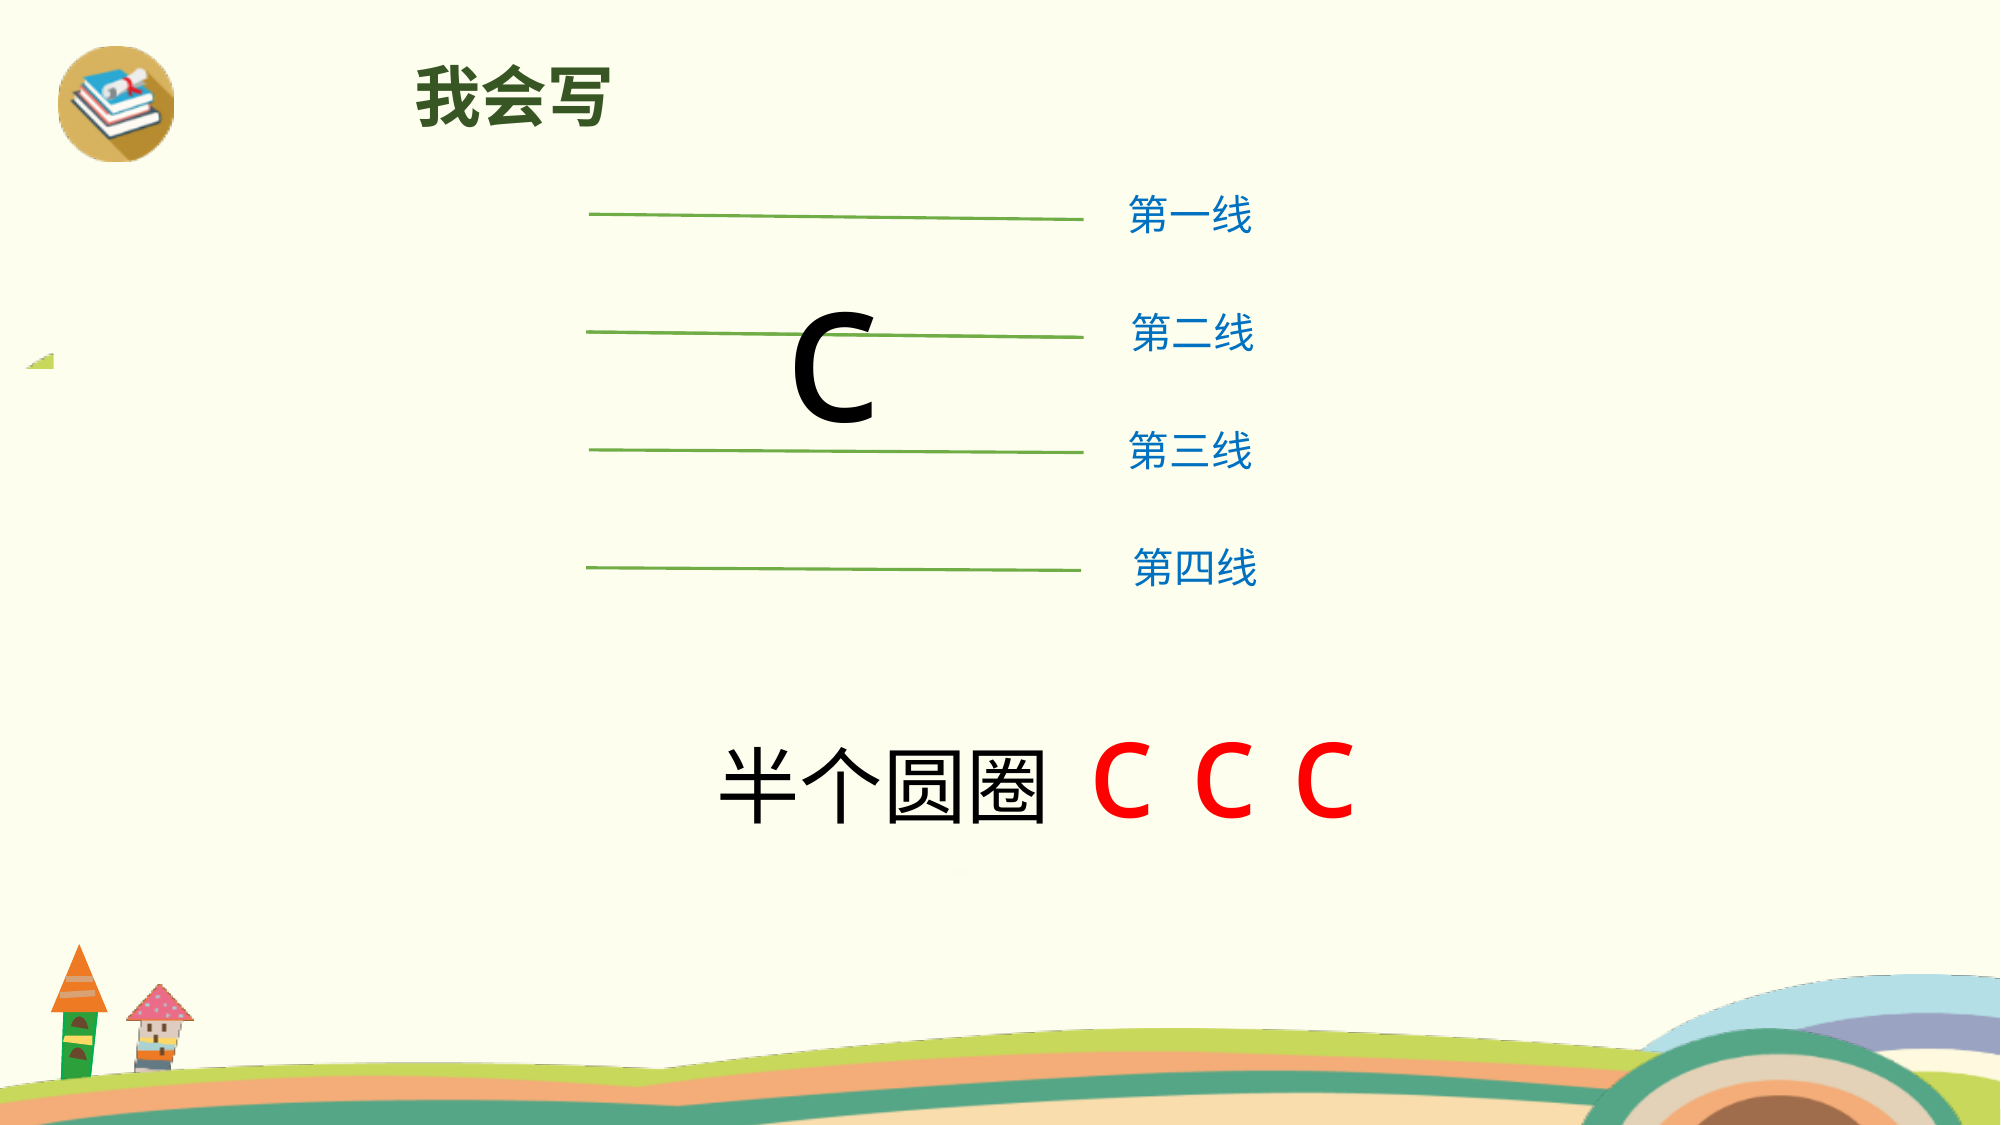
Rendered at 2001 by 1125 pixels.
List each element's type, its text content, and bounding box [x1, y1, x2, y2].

picture [0, 0, 2001, 1125]
text_box 半个圆圈 c c c [701, 672, 1452, 853]
text_box 我会写 [399, 47, 630, 143]
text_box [586, 181, 1308, 601]
